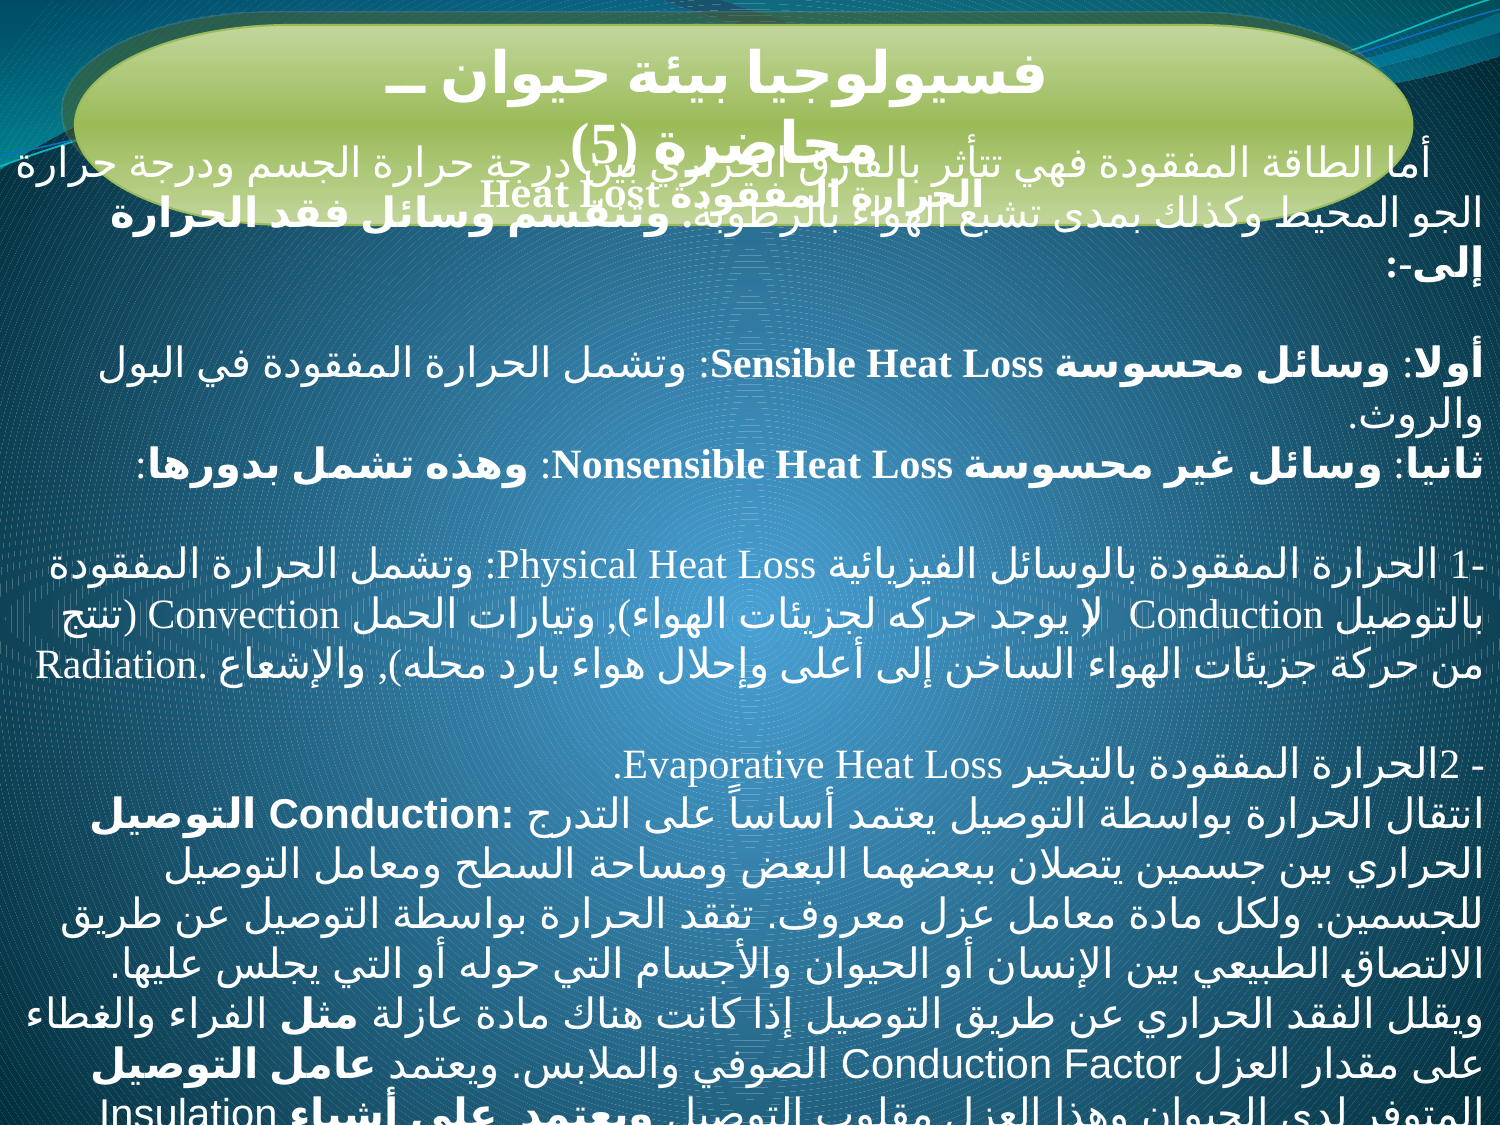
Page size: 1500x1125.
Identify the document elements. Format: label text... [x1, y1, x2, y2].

text_box أما الطاقة المفقودة فهي تتأثر بالفارق الحراري بين درجة حرارة الجسم ودرجة حرارة الجو المحيط وكذلك بمدى تشبع الهواء بالرطوبة. وتنقسم وسائل فقد الحرارة إلى-: أولا: وسائل محسوسة Sensible Heat Loss: وتشمل الحرارة المفقودة في البول والروث. ثانيا: وسائل غير محسوسة Nonsensible Heat Loss: وهذه تشمل بدورها: -1 الحرارة المفقودة بالوسائل الفيزيائية Physical Heat Loss: وتشمل الحرارة المفقودة بالتوصيل Conduction (لا يوجد حركه لجزيئات الهواء), وتيارات الحمل Convection (تنتج من حركة جزيئات الهواء الساخن إلى أعلى وإحلال هواء بارد محله), والإشعاع .Radiation - 2الحرارة المفقودة بالتبخير Evaporative Heat Loss. التوصيل Conduction: انتقال الحرارة بواسطة التوصیل یعتمد أساساً على التدرج الحراري بین جسمین یتصلان ببعضهما البعض ومساحة السطح ومعامل التوصیل للجسمین. ولكل مادة معامل عزل معروف. تفقد الحرارة بواسطة التوصيل عن طريق الالتصاق الطبيعي بين الإنسان أو الحيوان والأجسام التي حوله أو التي يجلس عليها. ويقلل الفقد الحراري عن طريق التوصيل إذا كانت هناك مادة عازلة مثل الفراء والغطاء الصوفي والملابس. ويعتمد عامل التوصيل Conduction Factor على مقدار العزل Insulation المتوفر لدى الحيوان وهذا العزل مقلوب التوصيل ويعتمد على أشياء فيزيائية وتركيبية كالأتي:- [0, 128, 1500, 1125]
text_box [74, 24, 1413, 128]
text_box فسيولوجيا بيئة حيوان ــ محاضرة (5) [312, 28, 1138, 128]
text_box [0, 0, 1500, 75]
